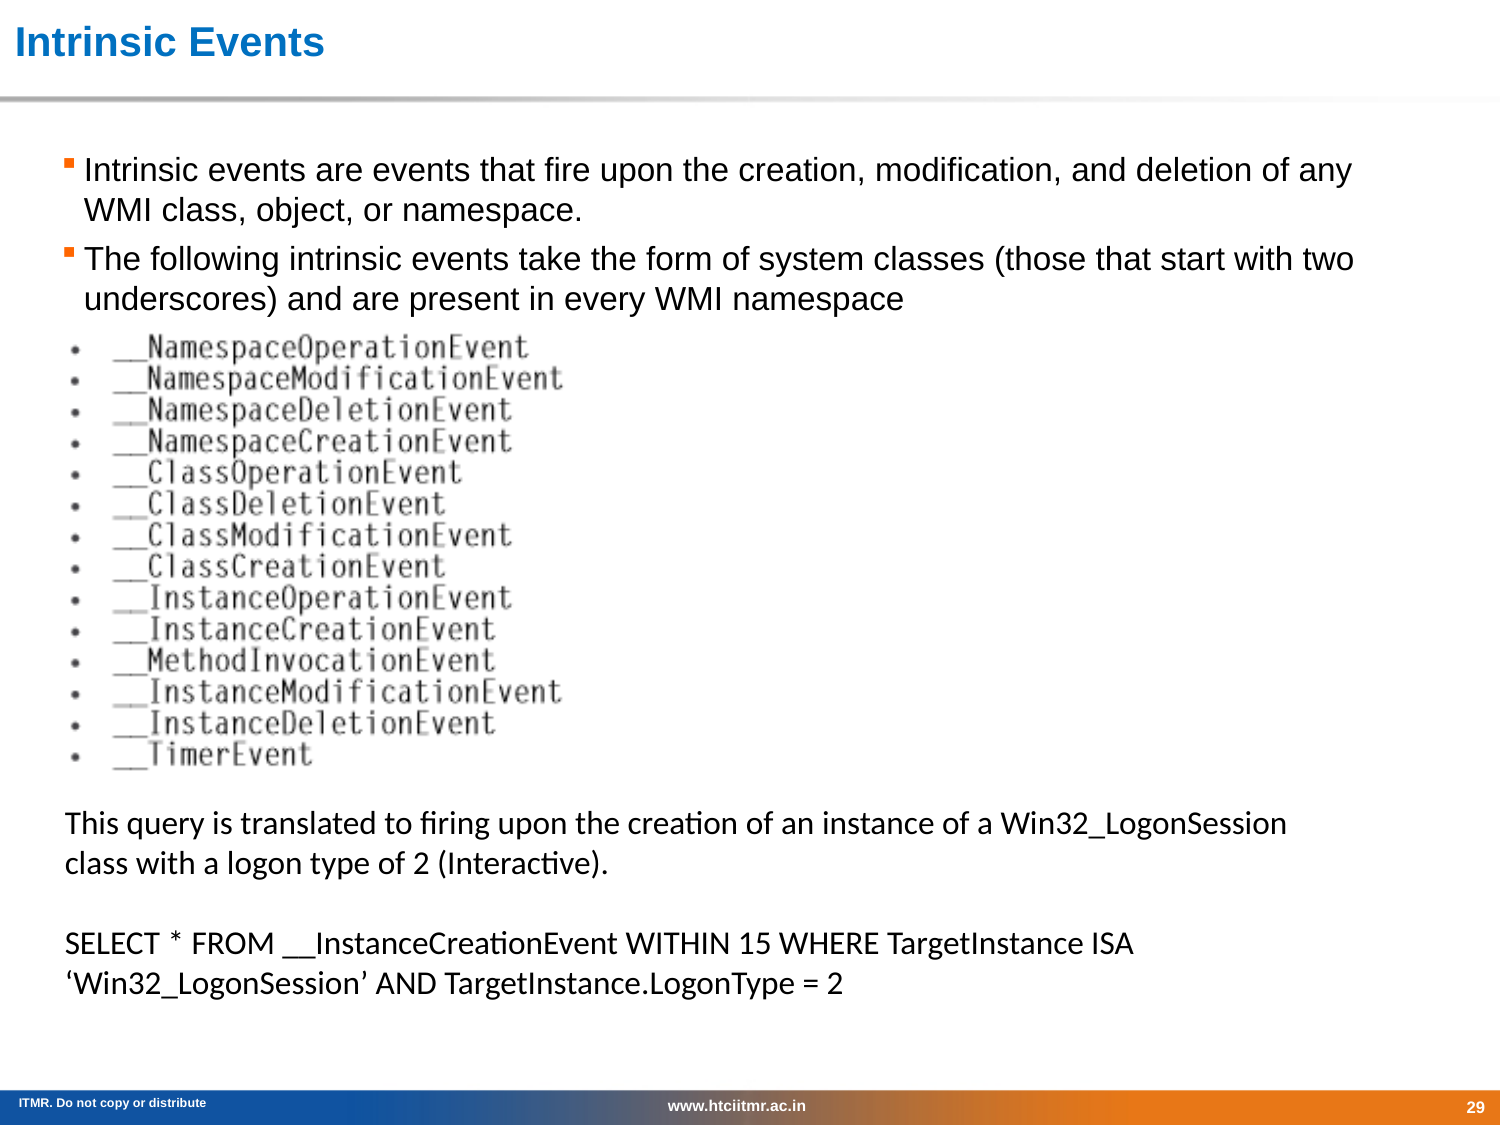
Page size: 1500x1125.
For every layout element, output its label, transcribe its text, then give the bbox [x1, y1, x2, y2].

title Intrinsic Events [0, 7, 1350, 95]
picture [0, 0, 1500, 1125]
text_box This query is translated to firing upon the creation of an instance of a Win32_LogonSession class with a logon type of 2 (Interactive). SELECT * FROM __InstanceCreationEvent WITHIN 15 WHERE TargetInstance ISA ‘Win32_LogonSession’ AND TargetInstance.LogonType = 2 [49, 793, 1325, 1009]
list Intrinsic events are events that fire upon the creation, modification, and deletion of any WMI class, object, or namespace. The following intrinsic events take the form of system classes (those that start with two underscores) and are present in every WMI namespace [46, 140, 1397, 1050]
